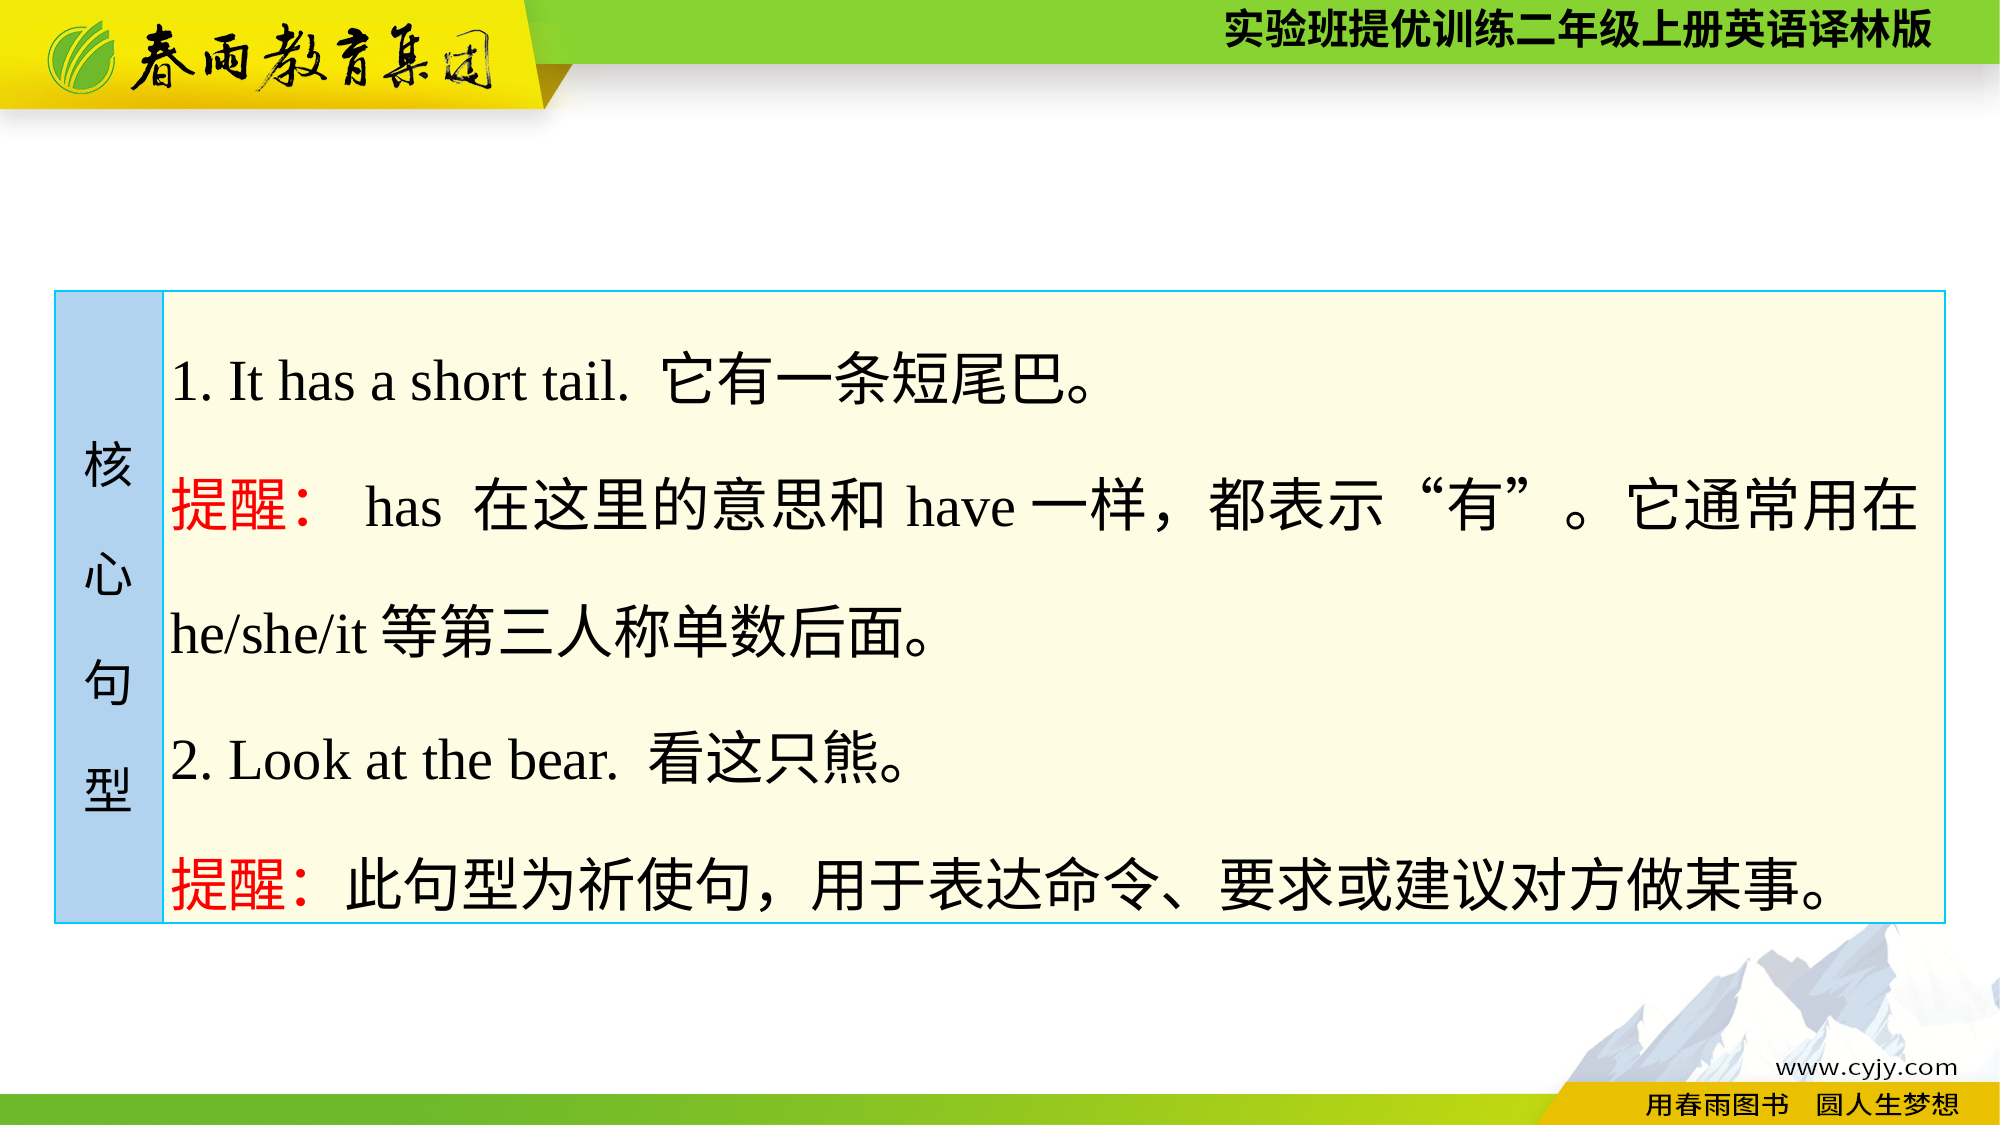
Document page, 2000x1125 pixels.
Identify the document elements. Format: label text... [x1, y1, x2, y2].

table_header 1. It has a short tail. 它有一条短尾巴。 提醒：has 在这里的意思和have一样，都表示“有”。它通常用在he/she/it等第三人称单数后面。 2. Look at the bear. 看这只熊。 提醒：此句型为祈使句，用于表达命令、要求或建议对方做某事。 [164, 292, 1944, 922]
picture [0, 0, 2000, 1125]
table_header 核 心 句 型 [56, 292, 162, 922]
